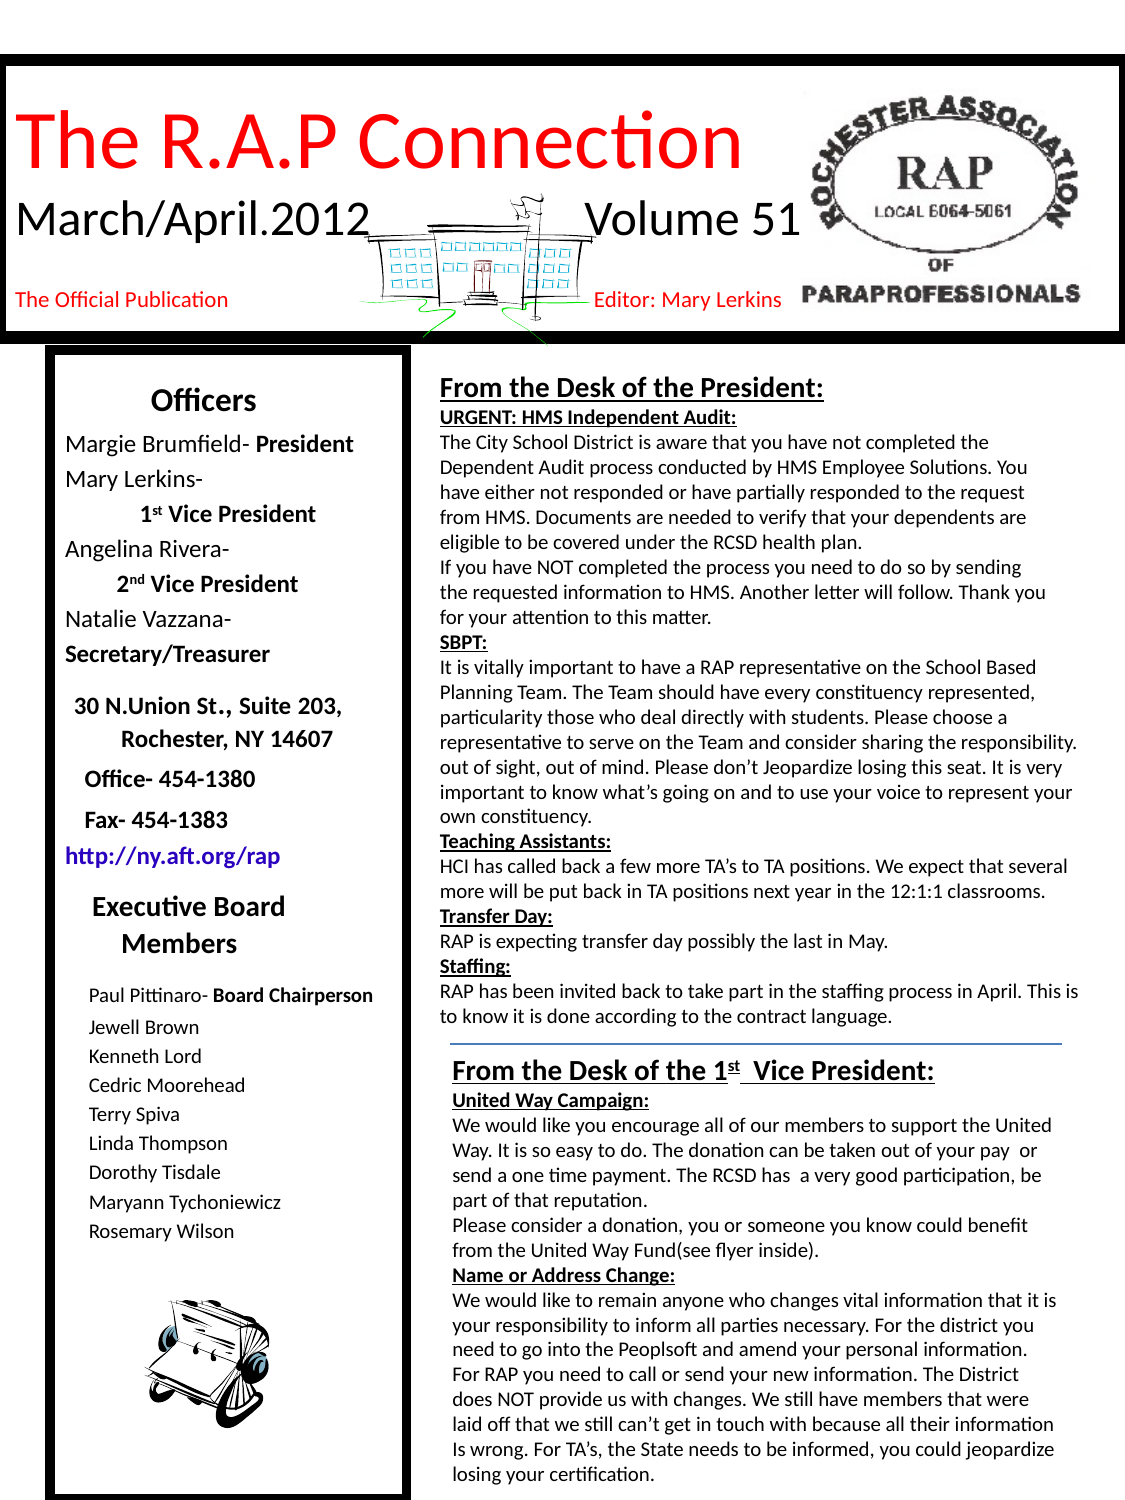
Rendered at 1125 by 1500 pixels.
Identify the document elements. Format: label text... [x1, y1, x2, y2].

title The R.A.P Connection March/April.2012 Volume 51 The Official Publication Editor: Mary Lerkins [0, 59, 1125, 338]
list Officers Margie Brumfield- President Mary Lerkins- 1st Vice President Angelina Rivera- 2nd Vice President Natalie Vazzana- Secretary/Treasurer 30 N.Union St., Suite 203, Rochester, NY 14607 Office- 454-1380 Fax- 454-1383 http://ny.aft.org/rap Executive Board Members Paul Pittinaro- Board Chairperson Jewell Brown Kenneth Lord Cedric Moorehead Terry Spiva Linda Thompson Dorothy Tisdale Maryann Tychoniewicz Rosemary Wilson [49, 349, 407, 1499]
picture [143, 1299, 271, 1429]
text_box From the Desk of the 1st Vice President: United Way Campaign: We would like you encourage all of our members to support the United Way. It is so easy to do. The donation can be taken out of your pay or send a one time payment. The RCSD has a very good participation, be part of that reputation. Please consider a donation, you or someone you know could benefit from the United Way Fund(see flyer inside). Name or Address Change: We would like to remain anyone who changes vital information that it is your responsibility to inform all parties necessary. For the district you need to go into the Peoplsoft and amend your personal information. For RAP you need to call or send your new information. The District does NOT provide us with changes. We still have members that were laid off that we still can’t get in touch with because all their information Is wrong. For TA’s, the State needs to be informed, you could jeopardize losing your certification. [437, 1043, 1075, 1494]
picture [358, 192, 597, 347]
text_box From the Desk of the President: URGENT: HMS Independent Audit: The City School District is aware that you have not completed the Dependent Audit process conducted by HMS Employee Solutions. You have either not responded or have partially responded to the request from HMS. Documents are needed to verify that your dependents are eligible to be covered under the RCSD health plan. If you have NOT completed the process you need to do so by sending the requested information to HMS. Another letter will follow. Thank you for your attention to this matter. SBPT: It is vitally important to have a RAP representative on the School Based Planning Team. The Team should have every constituency represented, particularity those who deal directly with students. Please choose a representative to serve on the Team and consider sharing the responsibility. out of sight, out of mind. Please don’t Jeopardize losing this seat. It is very important to know what’s going on and to use your voice to represent your own constituency. Teaching Assistants: HCI has called back a few more TA’s to TA positions. We expect that several more will be put back in TA positions next year in the 12:1:1 classrooms. Transfer Day: RAP is expecting transfer day possibly the last in May. Staffing: RAP has been invited back to take part in the staffing process in April. This is to know it is done according to the contract language. [424, 336, 1113, 1036]
picture [799, 87, 1101, 325]
